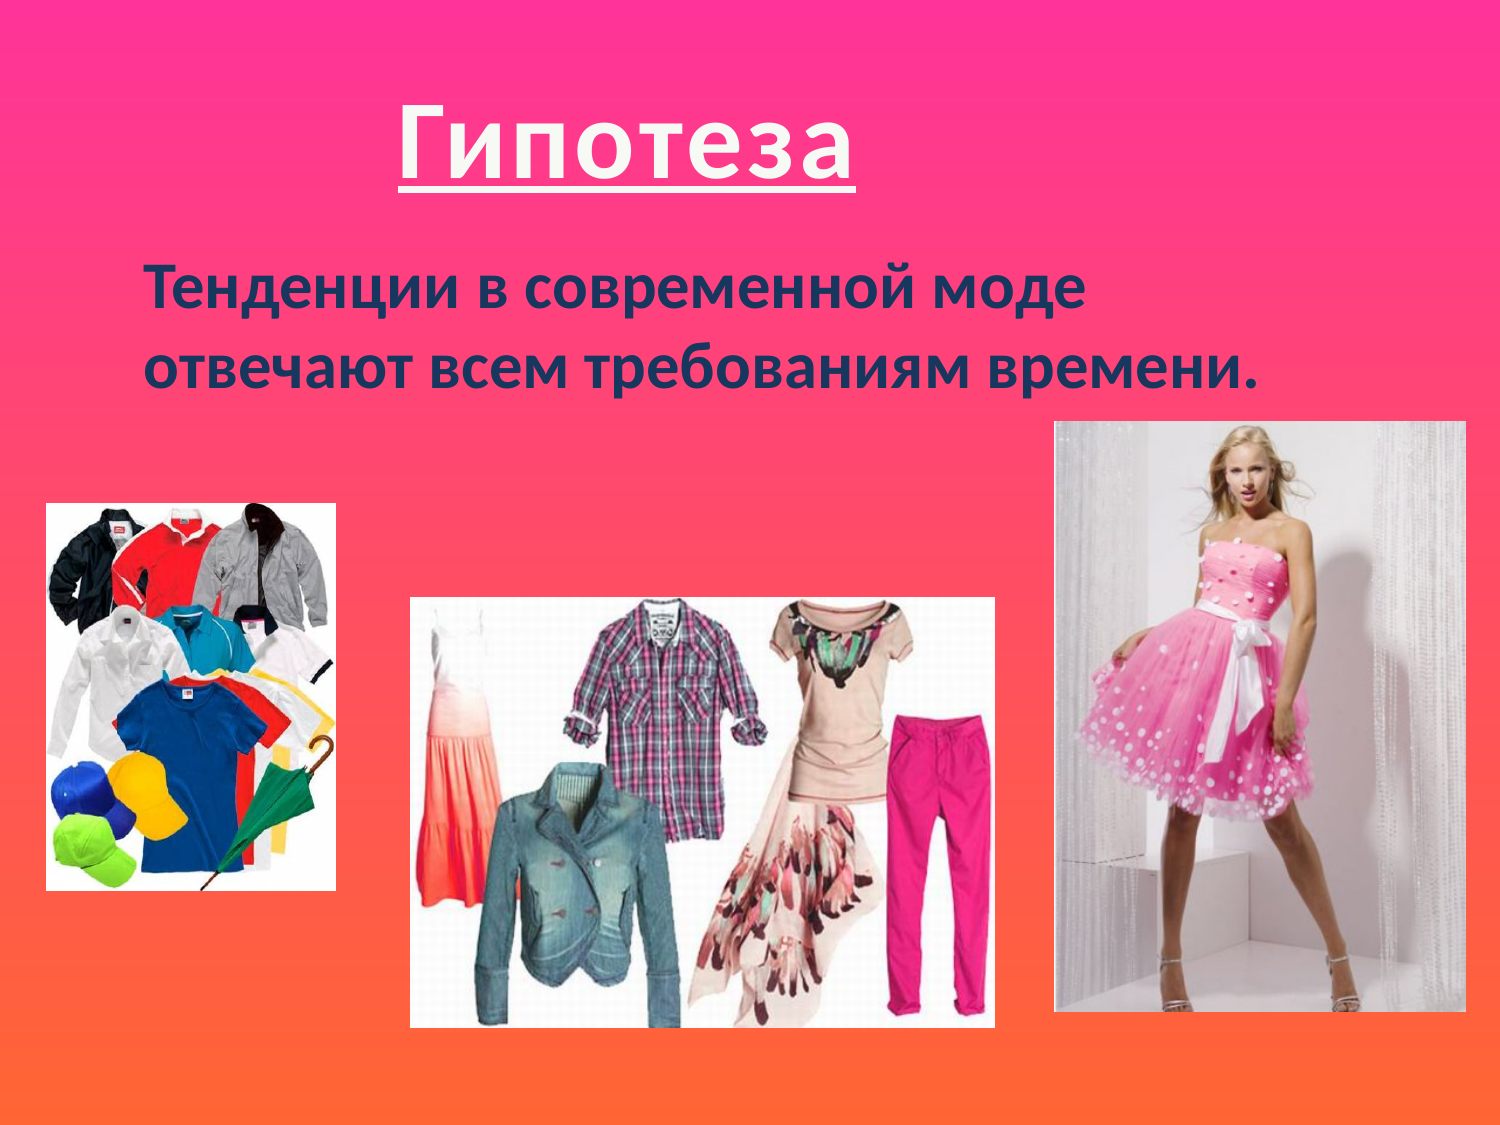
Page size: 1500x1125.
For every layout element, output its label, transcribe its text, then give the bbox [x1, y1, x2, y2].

picture [409, 597, 995, 1029]
picture [1054, 421, 1466, 1012]
text_box Тенденции в современной моде отвечают всем требованиям времени. [128, 234, 1348, 409]
text_box Гипотеза [382, 58, 871, 209]
picture [46, 503, 336, 891]
